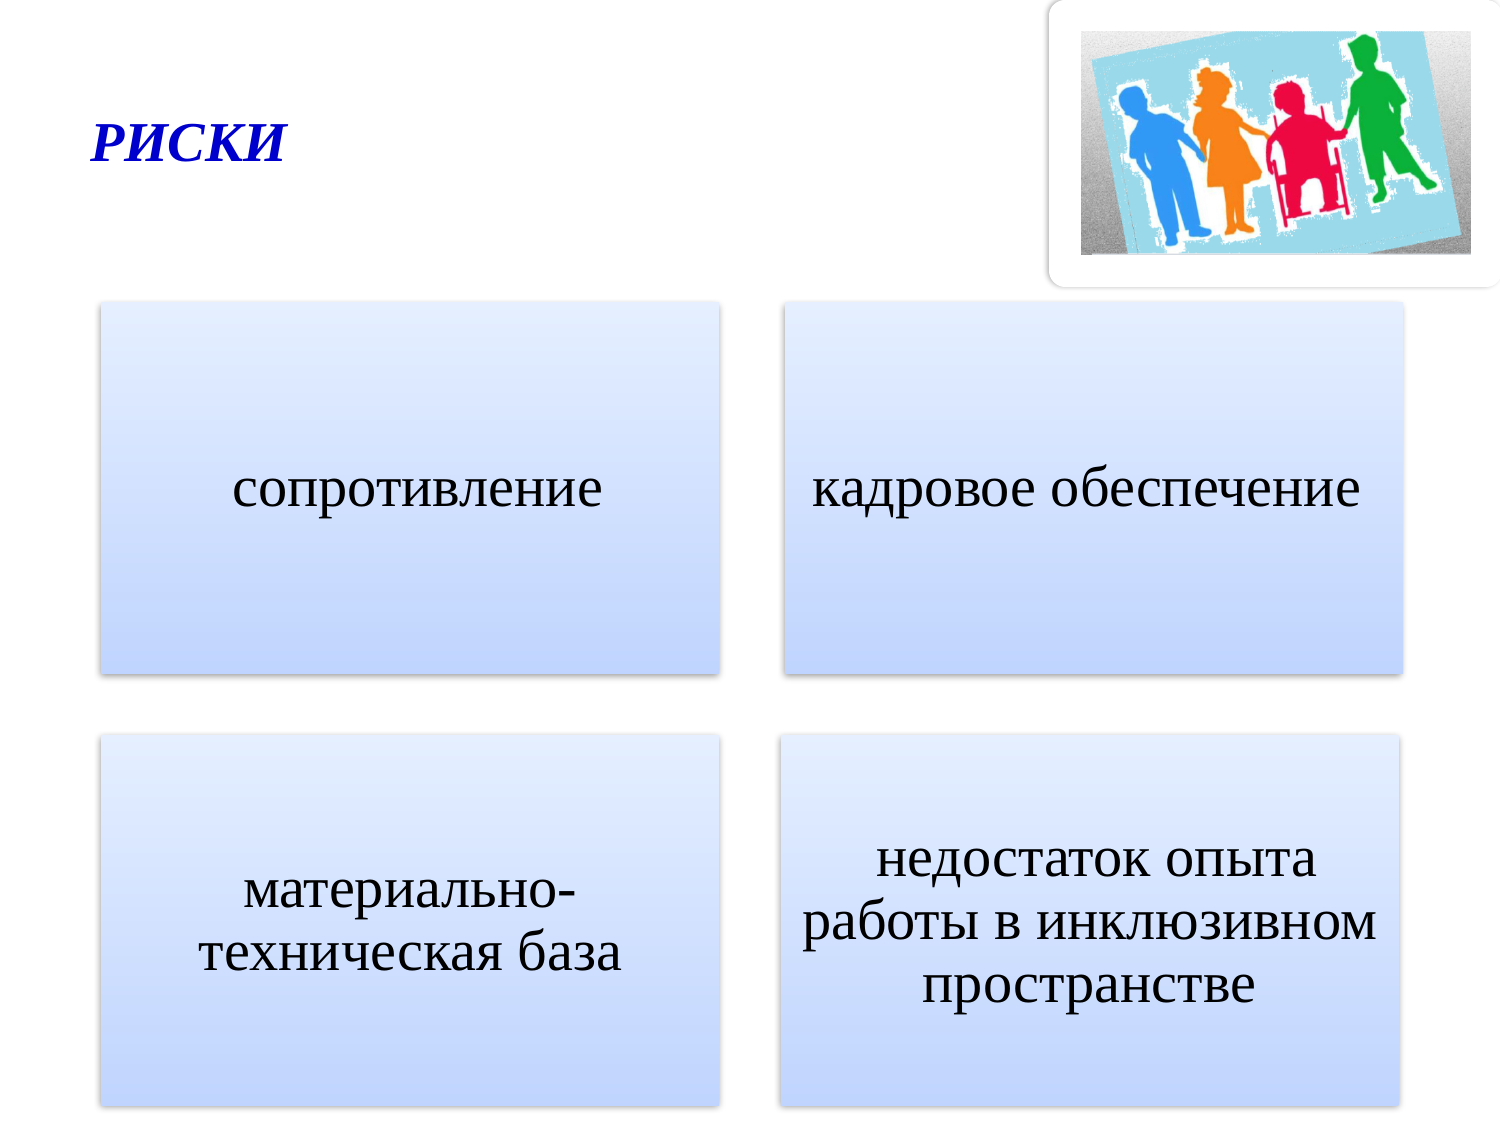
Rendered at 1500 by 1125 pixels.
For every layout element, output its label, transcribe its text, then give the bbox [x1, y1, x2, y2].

title РИСКИ [75, 45, 1044, 233]
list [74, 302, 1426, 1107]
picture [1080, 30, 1471, 256]
